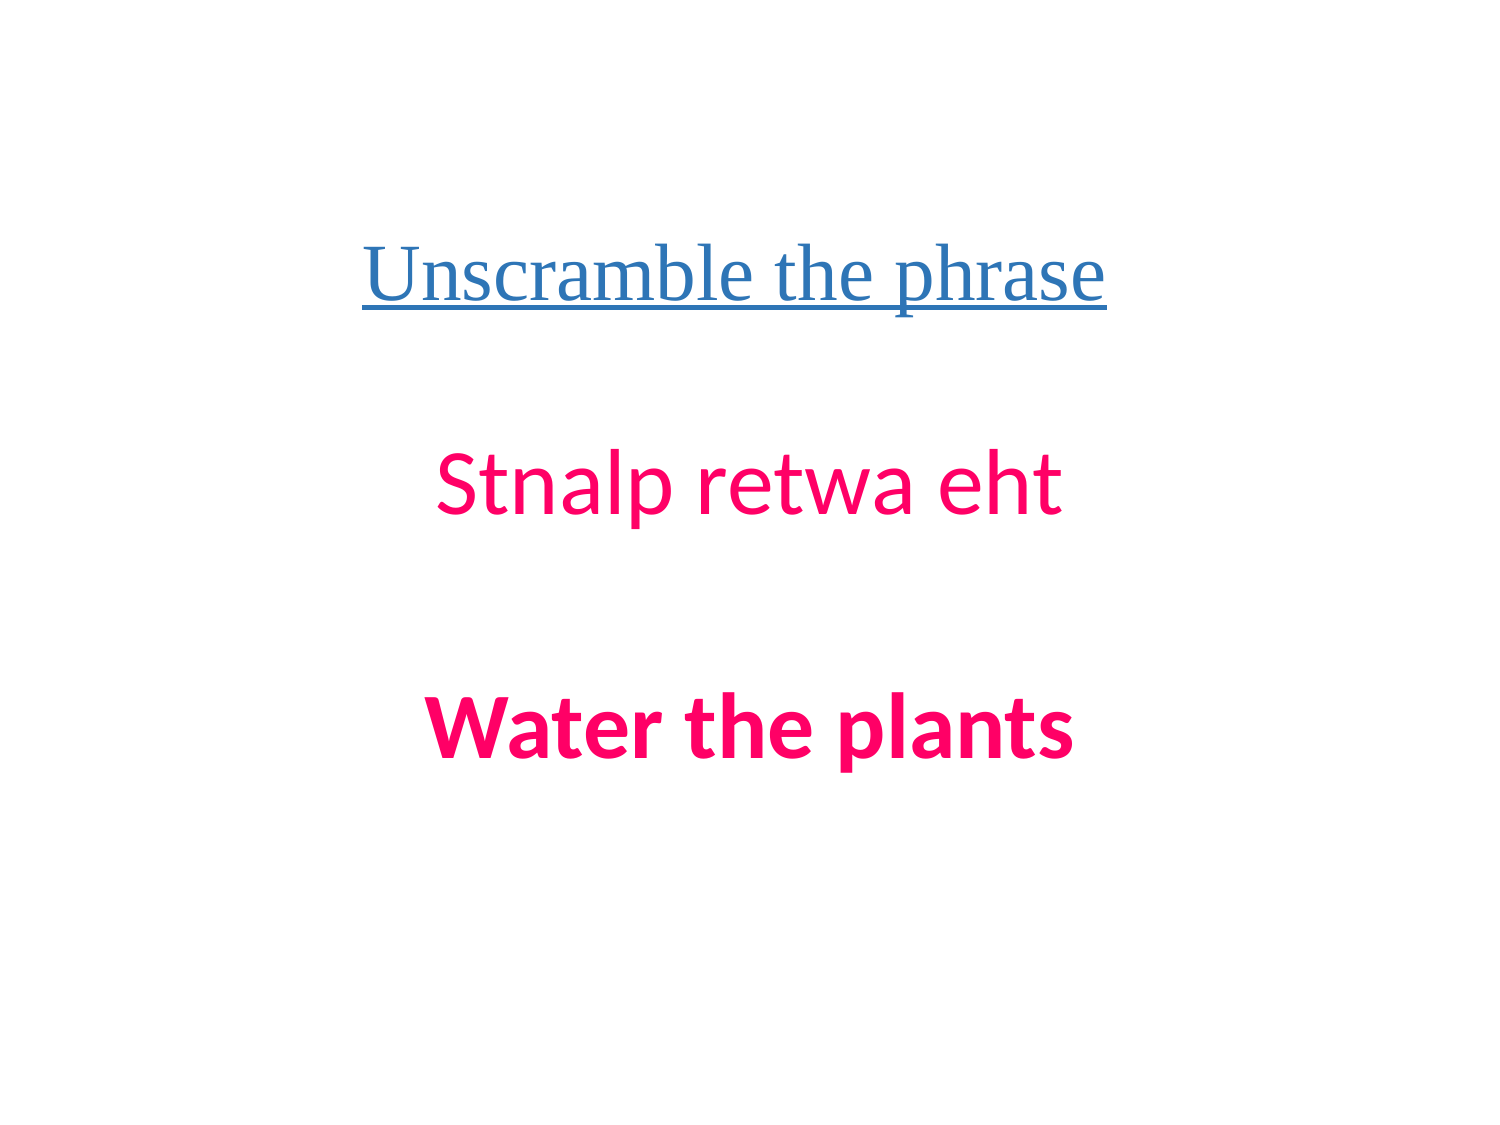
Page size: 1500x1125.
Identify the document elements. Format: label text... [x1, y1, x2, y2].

title Unscramble the phrase [172, 221, 1298, 326]
subtitle Stnalp retwa eht Water the plants [187, 425, 1313, 531]
